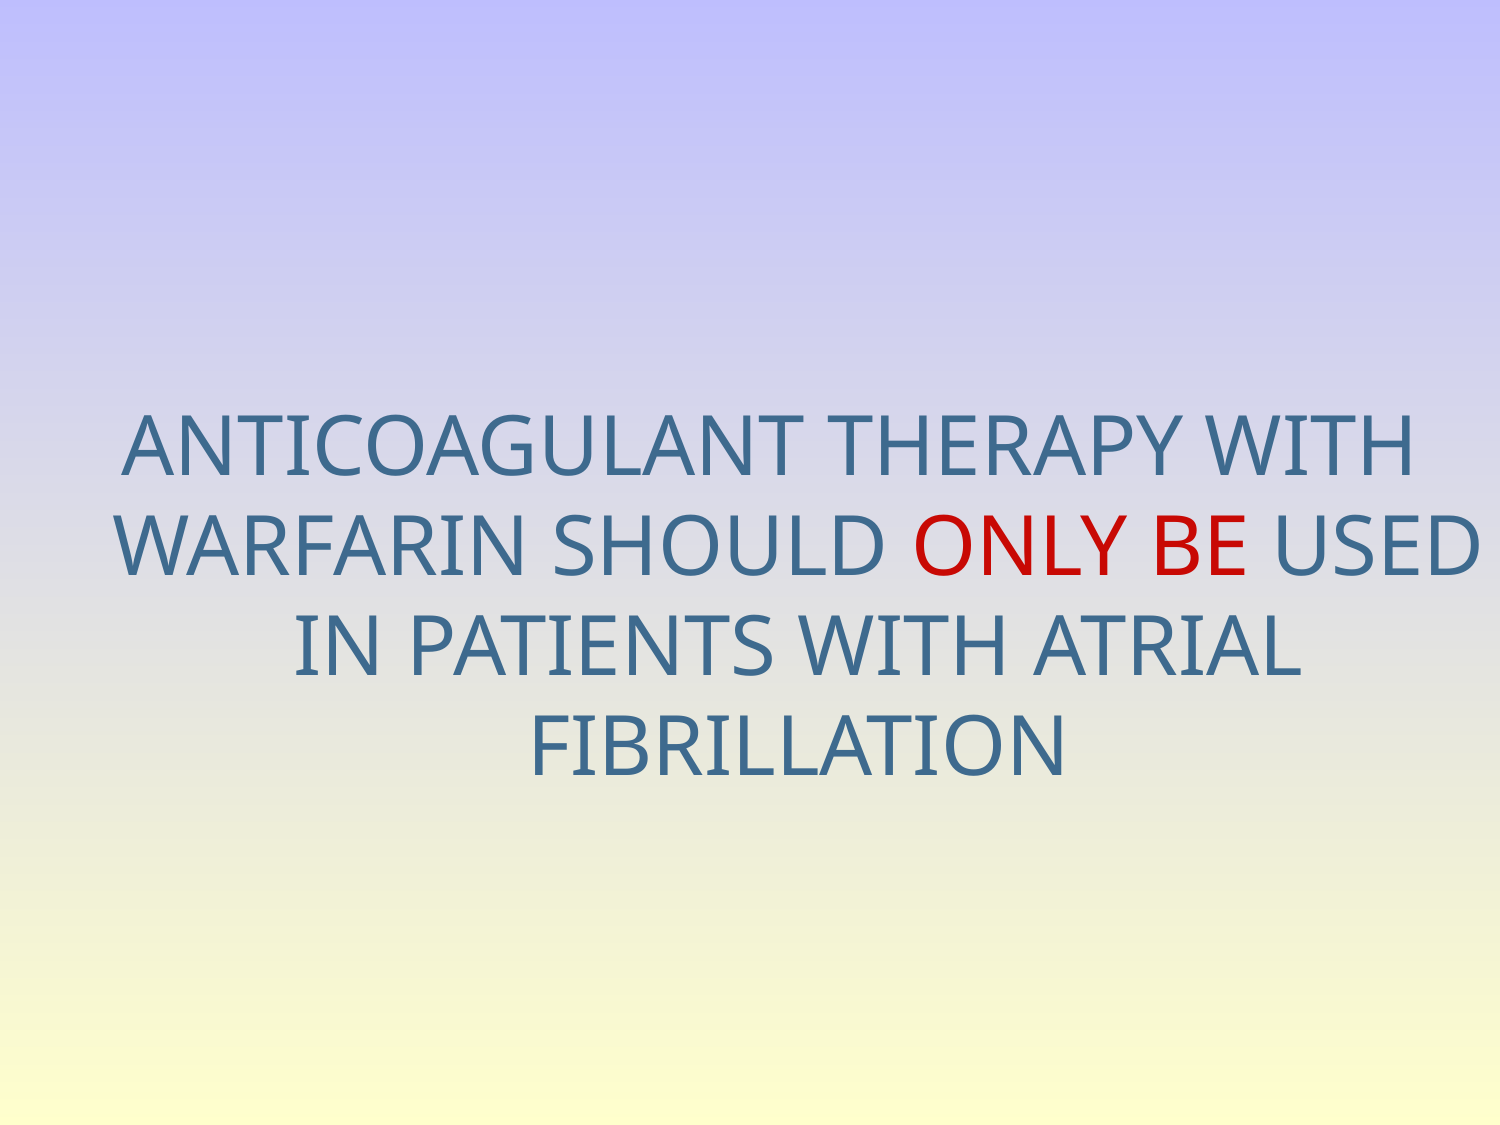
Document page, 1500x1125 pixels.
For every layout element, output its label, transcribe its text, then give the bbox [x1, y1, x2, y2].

text_box ANTICOAGULANT THERAPY WITH WARFARIN SHOULD ONLY BE USED IN PATIENTS WITH ATRIAL FIBRILLATION [0, 0, 1500, 1125]
